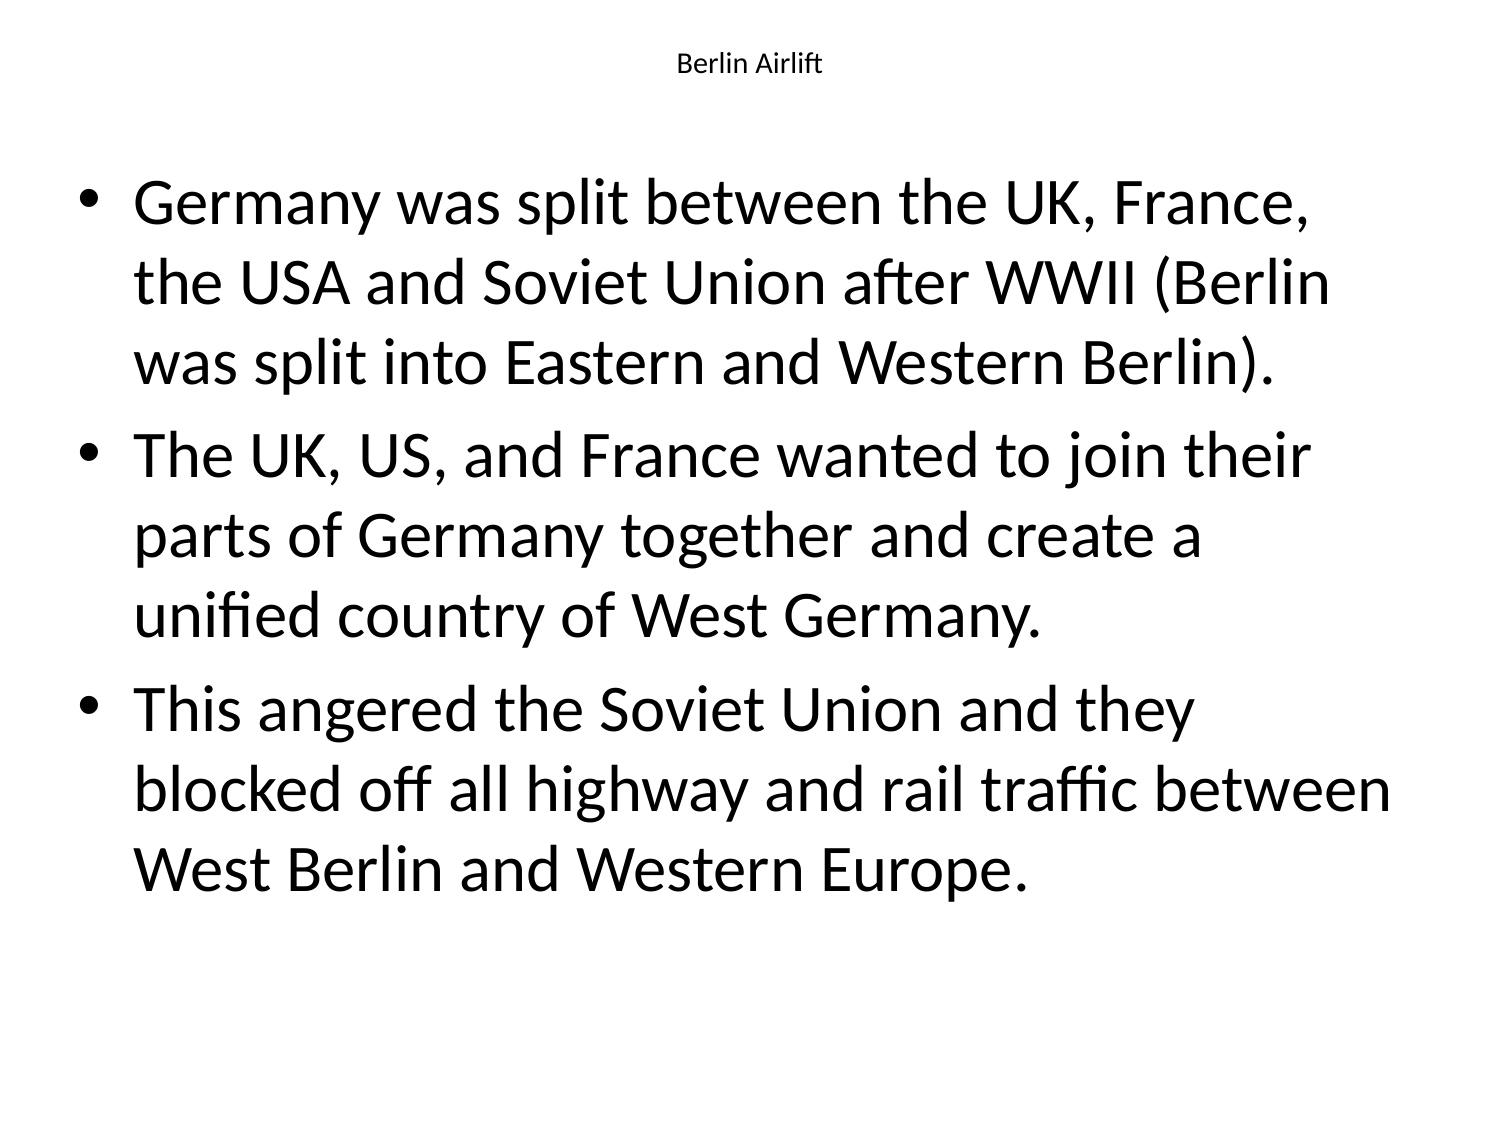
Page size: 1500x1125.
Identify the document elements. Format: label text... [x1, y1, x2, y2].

title Berlin Airlift [75, 0, 1425, 88]
list Germany was split between the UK, France, the USA and Soviet Union after WWII (Berlin was split into Eastern and Western Berlin). The UK, US, and France wanted to join their parts of Germany together and create a unified country of West Germany. This angered the Soviet Union and they blocked off all highway and rail traffic between West Berlin and Western Europe. [62, 149, 1413, 1025]
